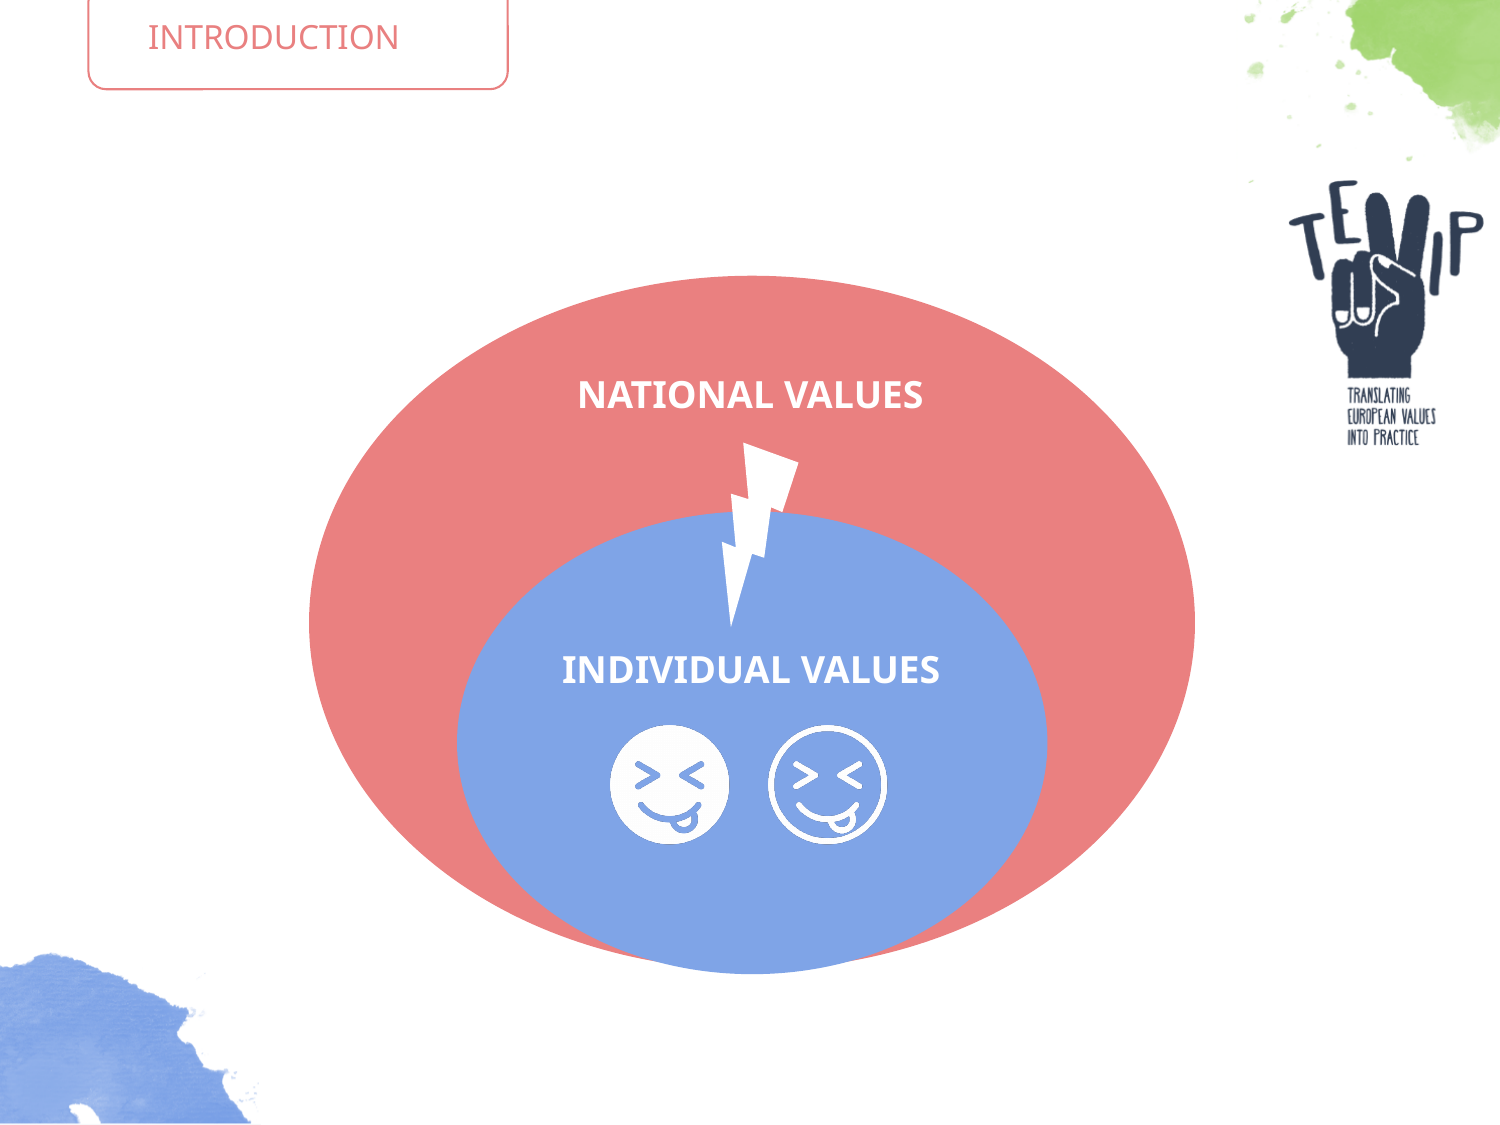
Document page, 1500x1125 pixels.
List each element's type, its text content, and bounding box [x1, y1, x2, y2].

text_box [457, 511, 1048, 975]
picture [594, 709, 745, 860]
text_box [721, 442, 799, 628]
picture [752, 709, 903, 860]
text_box INDIVIDUAL VALUES [511, 638, 992, 699]
text_box INTRODUCTION [88, 0, 508, 90]
picture [0, 946, 261, 1125]
text_box [309, 275, 1195, 961]
text_box NATIONAL VALUES [532, 363, 968, 424]
picture [1213, 0, 1500, 463]
